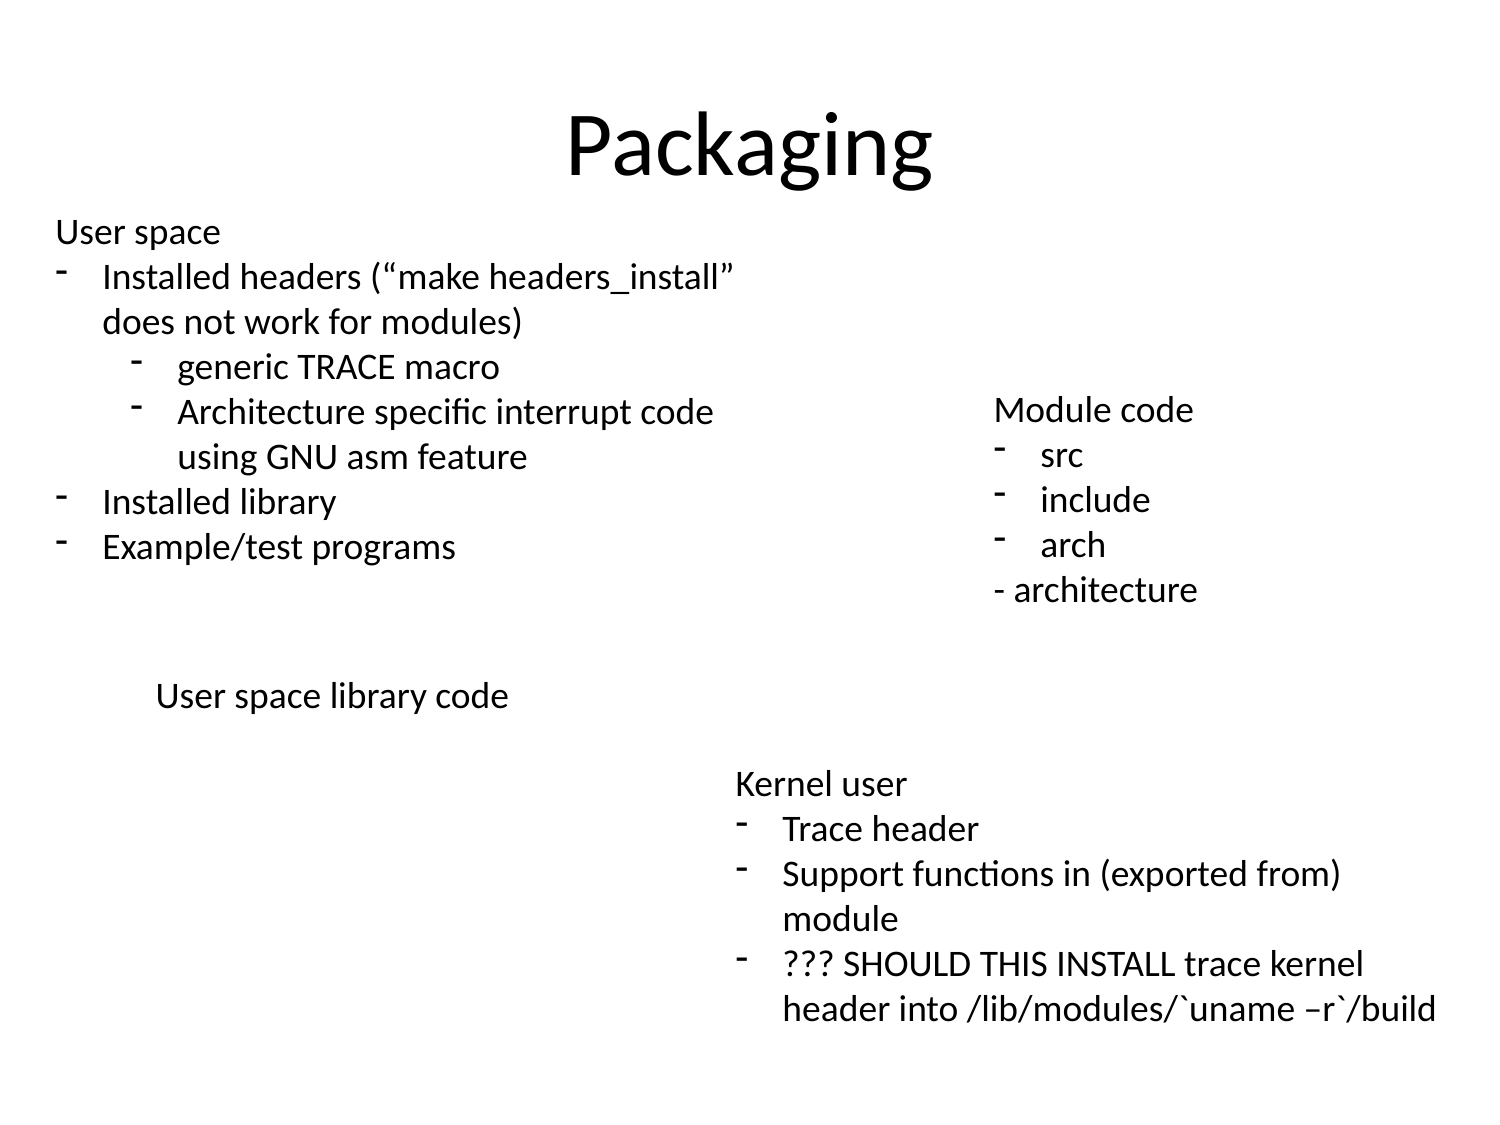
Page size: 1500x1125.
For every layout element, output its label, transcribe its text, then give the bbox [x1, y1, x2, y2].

text_box Kernel user Trace header Support functions in (exported from) module ??? SHOULD THIS INSTALL trace kernel header into /lib/modules/`uname –r`/build [720, 751, 1453, 1037]
text_box Module code src include arch - architecture [978, 377, 1214, 617]
title Packaging [75, 45, 1425, 233]
text_box User space Installed headers (“﻿make headers_install” does not work for modules) generic TRACE macro Architecture specific interrupt code using GNU asm feature Installed library Example/test programs [40, 199, 750, 575]
text_box User space library code [140, 663, 525, 724]
